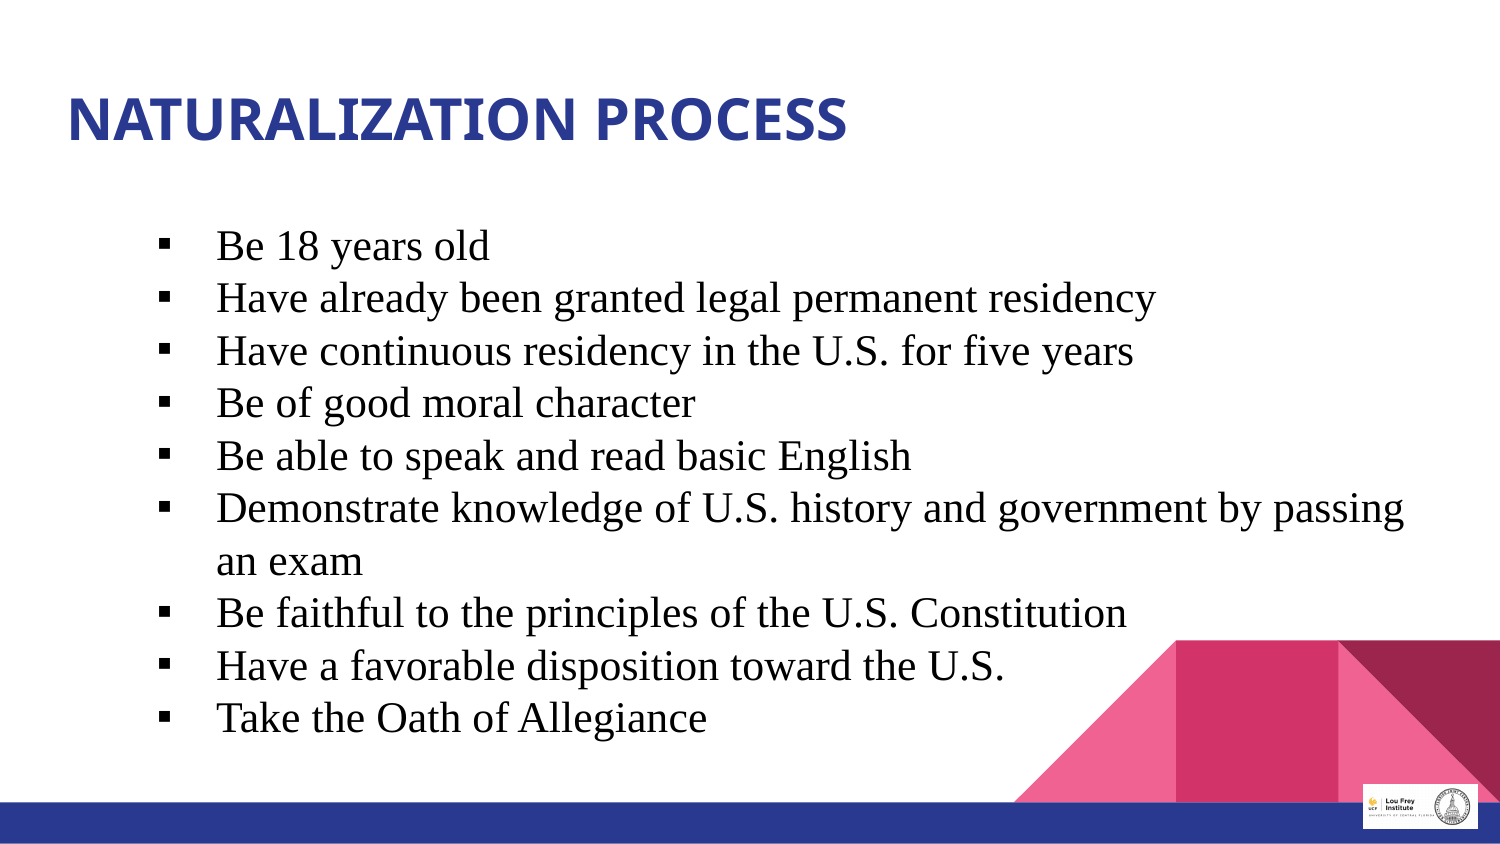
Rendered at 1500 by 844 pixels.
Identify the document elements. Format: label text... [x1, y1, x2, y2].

list Be 18 years old Have already been granted legal permanent residency Have continuous residency in the U.S. for five years Be of good moral character Be able to speak and read basic English Demonstrate knowledge of U.S. history and government by passing an exam Be faithful to the principles of the U.S. Constitution Have a favorable disposition toward the U.S. Take the Oath of Allegiance [51, 201, 1449, 750]
picture [1363, 783, 1479, 829]
title NATURALIZATION PROCESS [51, 67, 1449, 167]
